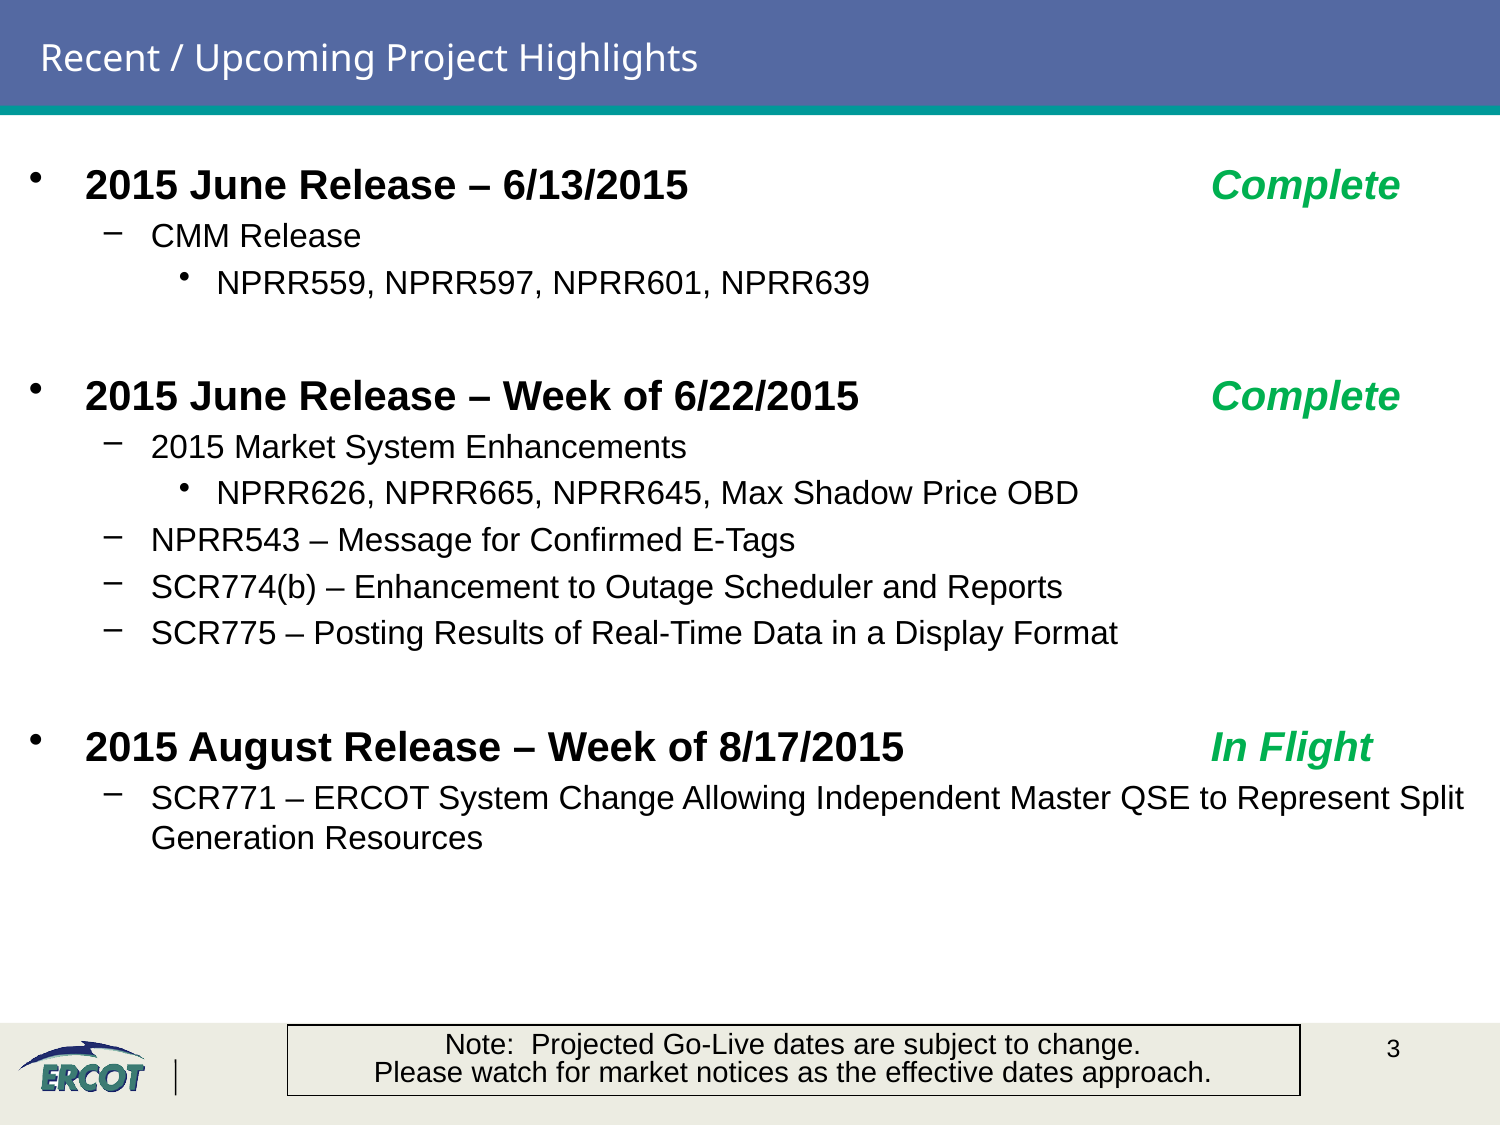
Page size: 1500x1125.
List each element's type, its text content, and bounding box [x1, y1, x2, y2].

title Recent / Upcoming Project Highlights [24, 0, 1175, 113]
text_box Note: Projected Go-Live dates are subject to change. Please watch for market notices as the effective dates approach. [287, 1024, 1300, 1096]
list 2015 June Release – 6/13/2015 Complete CMM Release NPRR559, NPRR597, NPRR601, NPRR639 2015 June Release – Week of 6/22/2015 Complete 2015 Market System Enhancements NPRR626, NPRR665, NPRR645, Max Shadow Price OBD NPRR543 – Message for Confirmed E-Tags SCR774(b) – Enhancement to Outage Scheduler and Reports SCR775 – Posting Results of Real-Time Data in a Display Format 2015 August Release – Week of 8/17/2015 In Flight SCR771 – ERCOT System Change Allowing Independent Master QSE to Represent Split Generation Resources [13, 149, 1489, 1031]
picture [10, 1031, 151, 1111]
